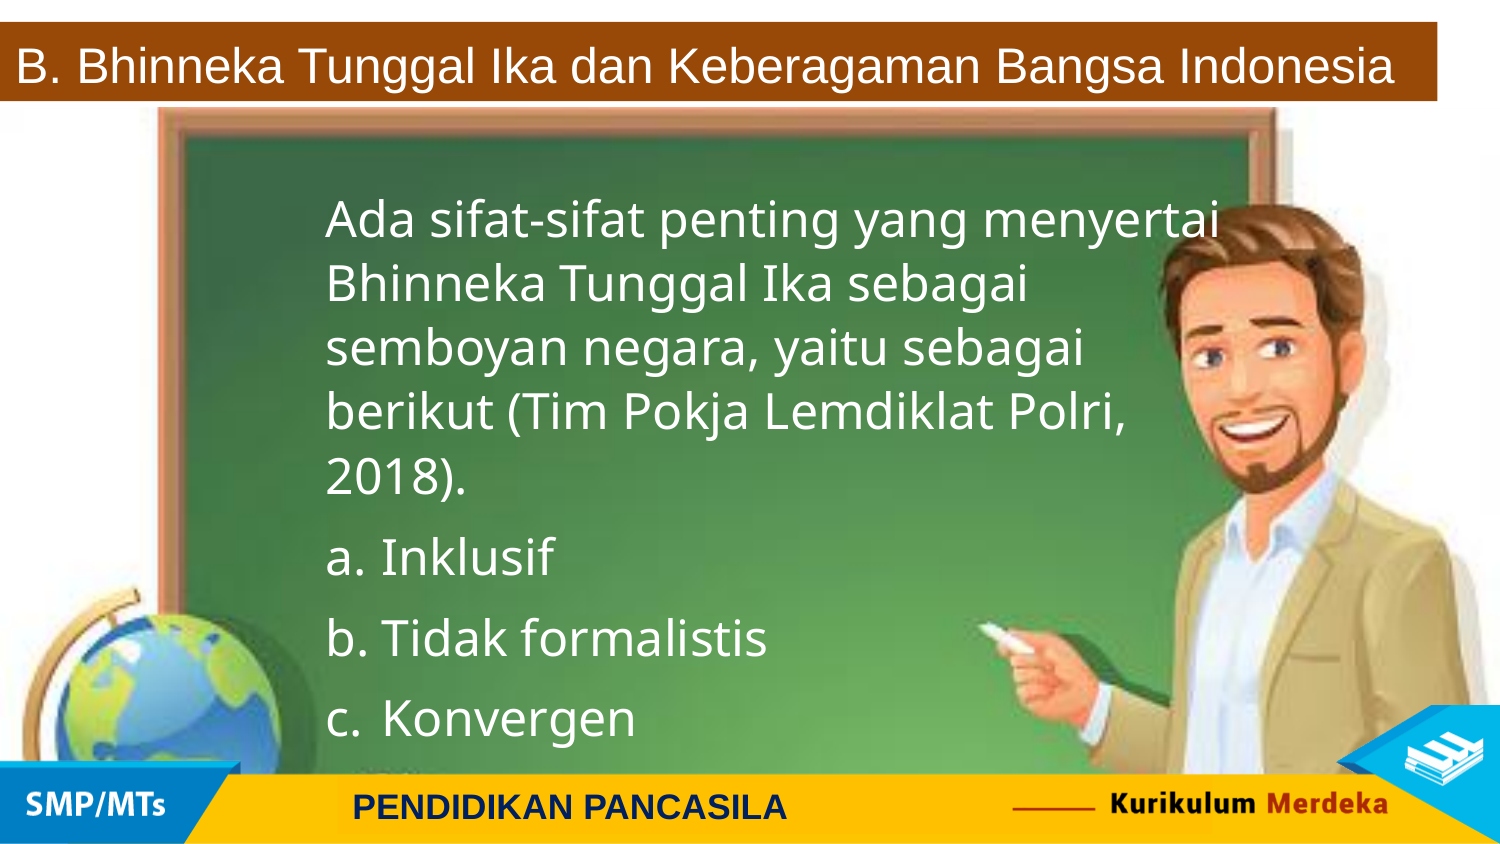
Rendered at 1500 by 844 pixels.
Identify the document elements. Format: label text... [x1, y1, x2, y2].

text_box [0, 705, 1500, 844]
text_box B. Bhinneka Tunggal Ika dan Keberagaman Bangsa Indonesia [0, 20, 1439, 103]
picture [0, 106, 1500, 705]
